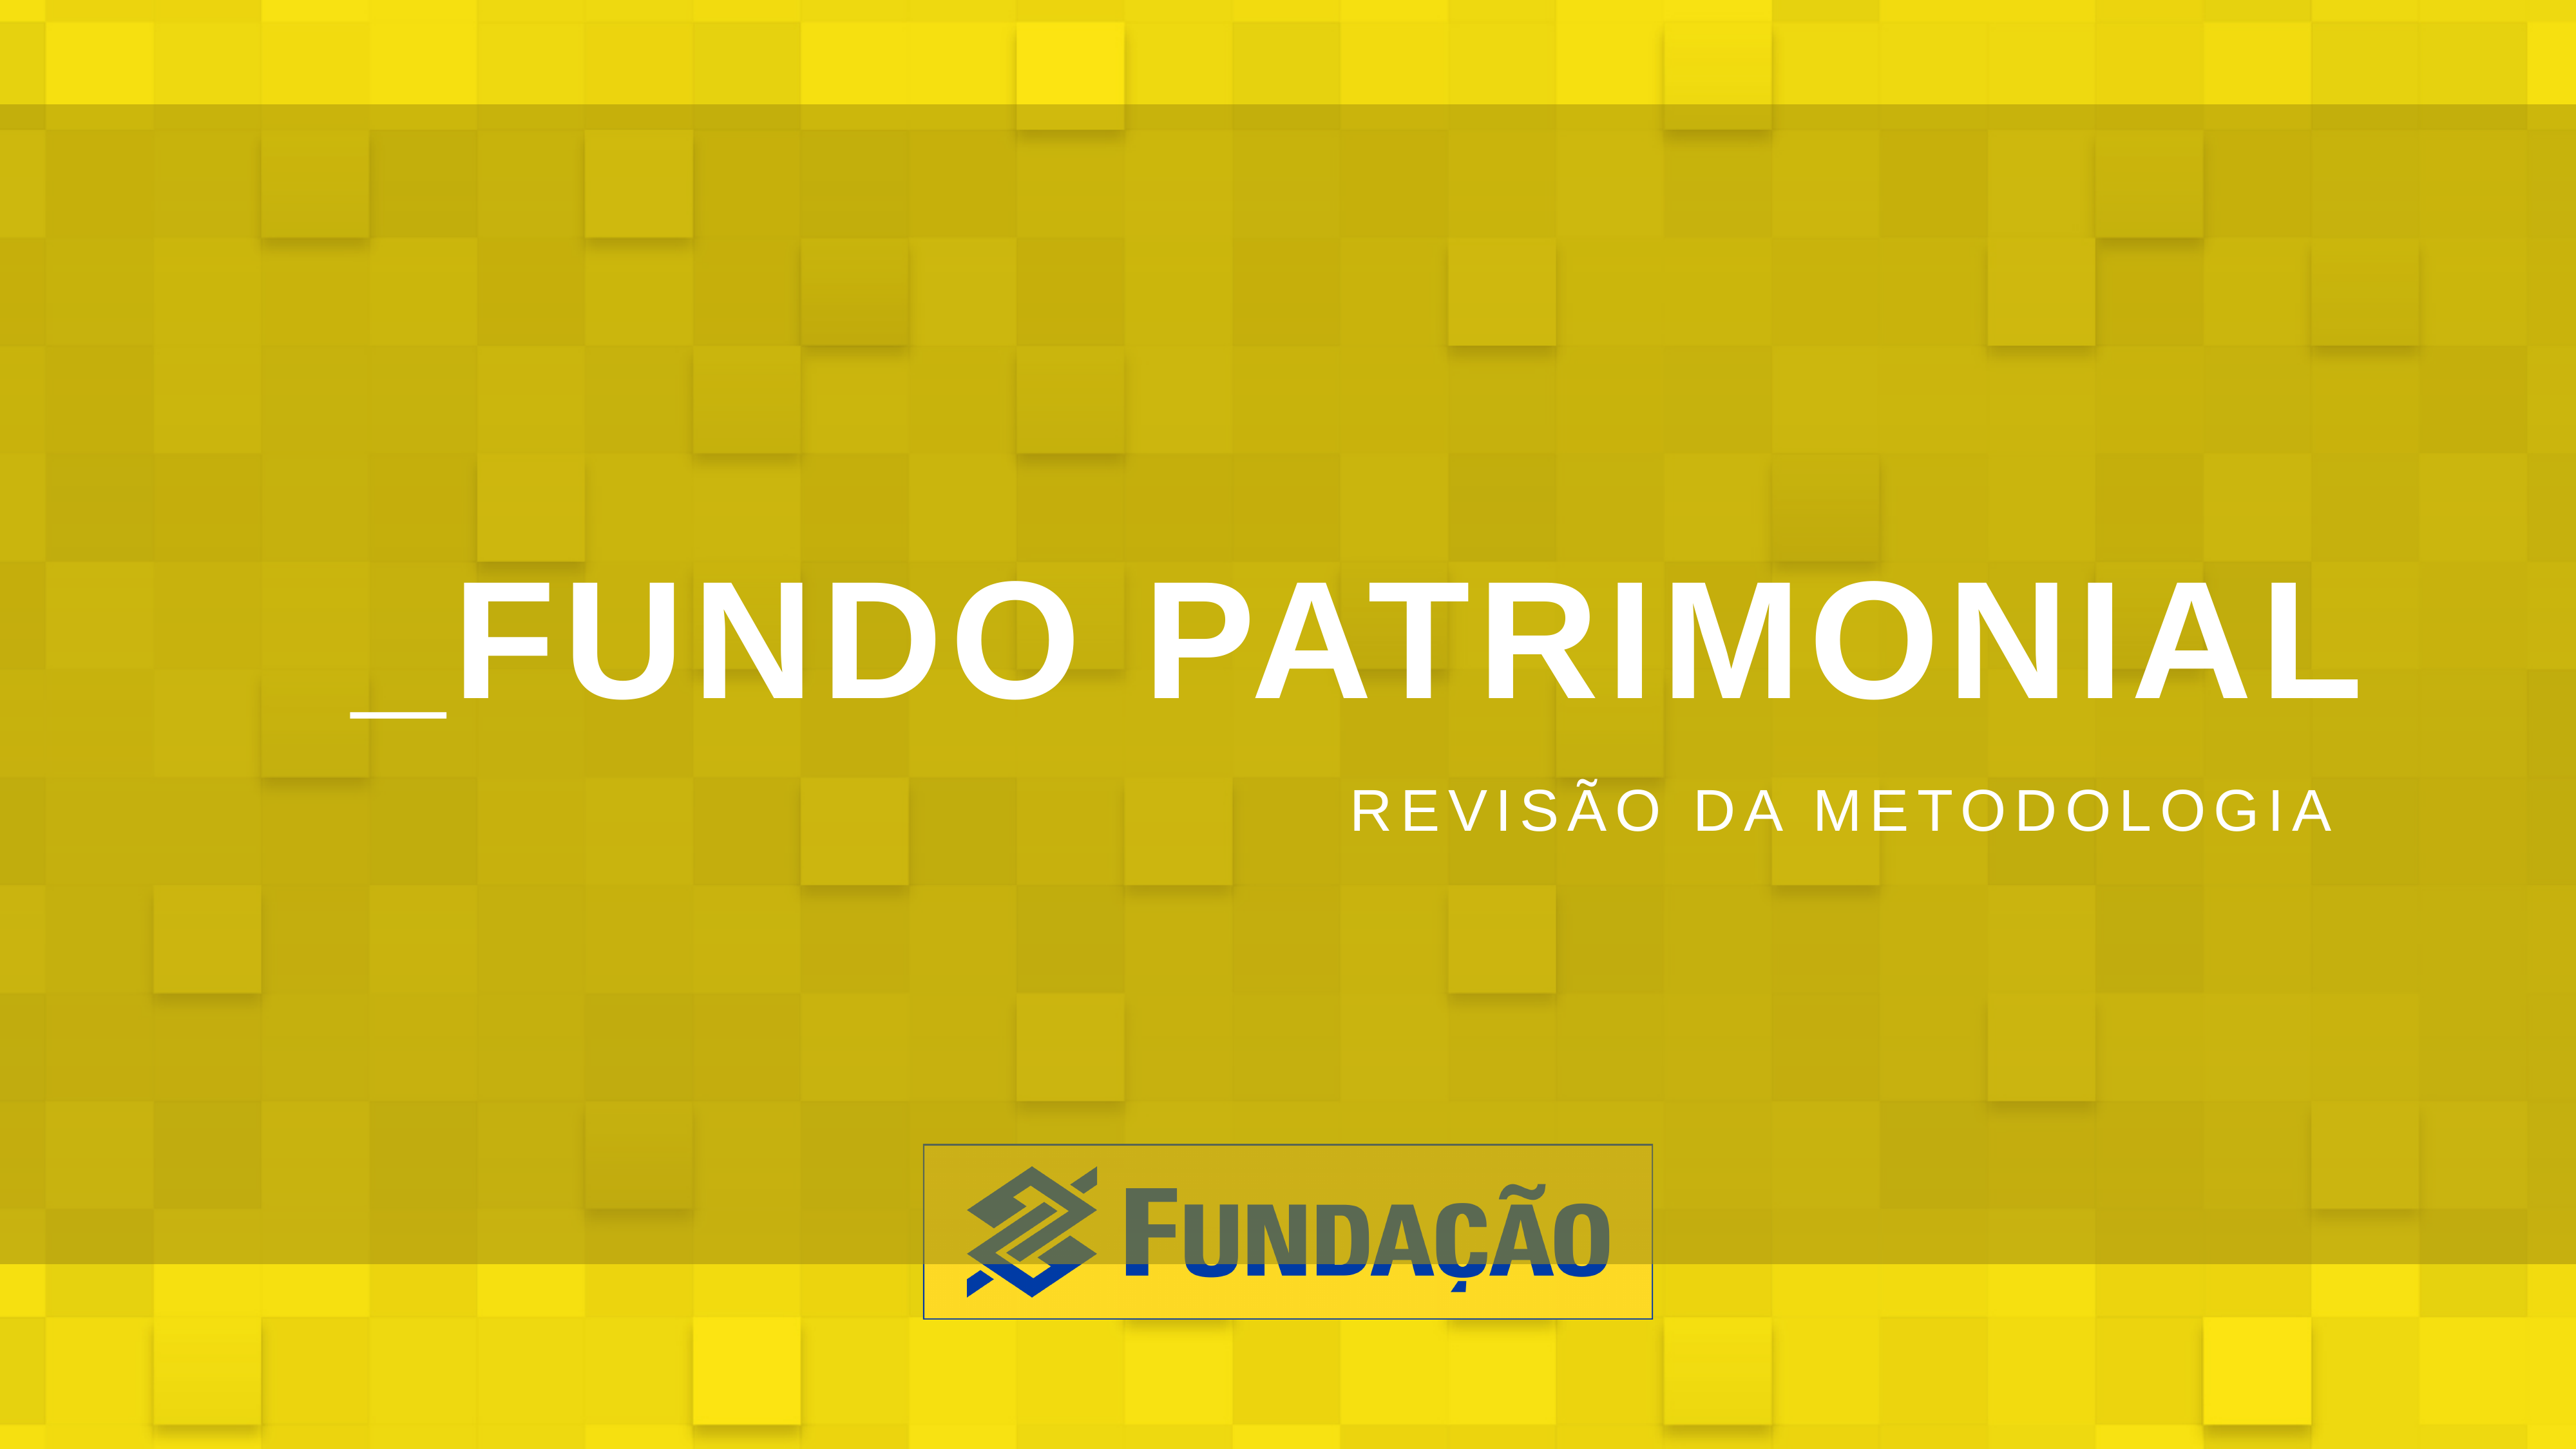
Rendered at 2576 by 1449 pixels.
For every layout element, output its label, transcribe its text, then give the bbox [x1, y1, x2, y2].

text_box REVISÃO DA METODOLOGIA [959, 766, 2343, 848]
text_box _FUNDO PATRIMONIAL [342, 526, 2376, 737]
picture [0, 1264, 2576, 1449]
picture [0, 0, 2576, 104]
